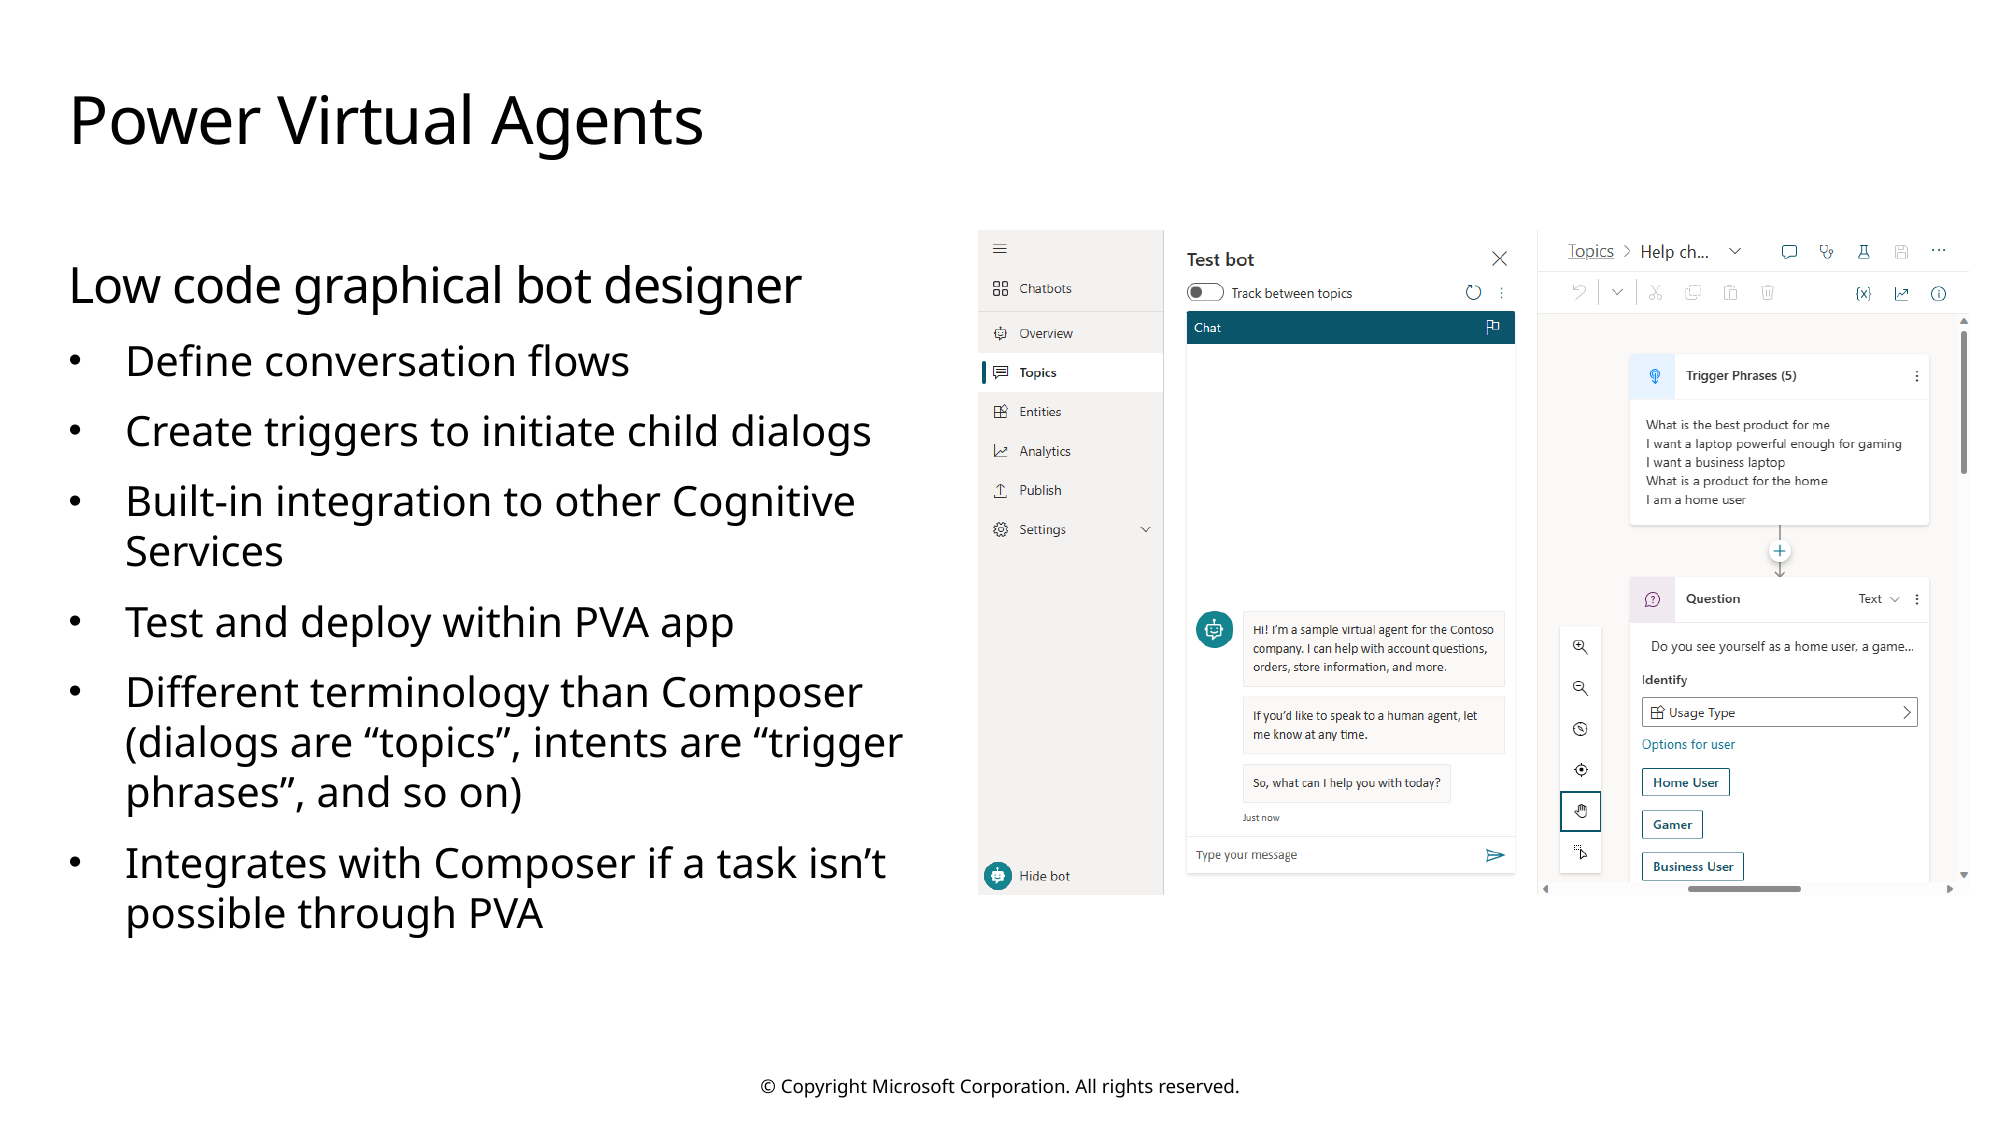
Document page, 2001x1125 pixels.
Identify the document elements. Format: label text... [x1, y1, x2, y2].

list Low code graphical bot designer Define conversation flows Create triggers to initiate child dialogs Built-in integration to other Cognitive Services Test and deploy within PVA app Different terminology than Composer (dialogs are “topics”, intents are “trigger phrases”, and so on) Integrates with Composer if a task isn’t possible through PVA [68, 238, 979, 961]
picture [977, 229, 1969, 895]
title Power Virtual Agents [68, 72, 1930, 184]
